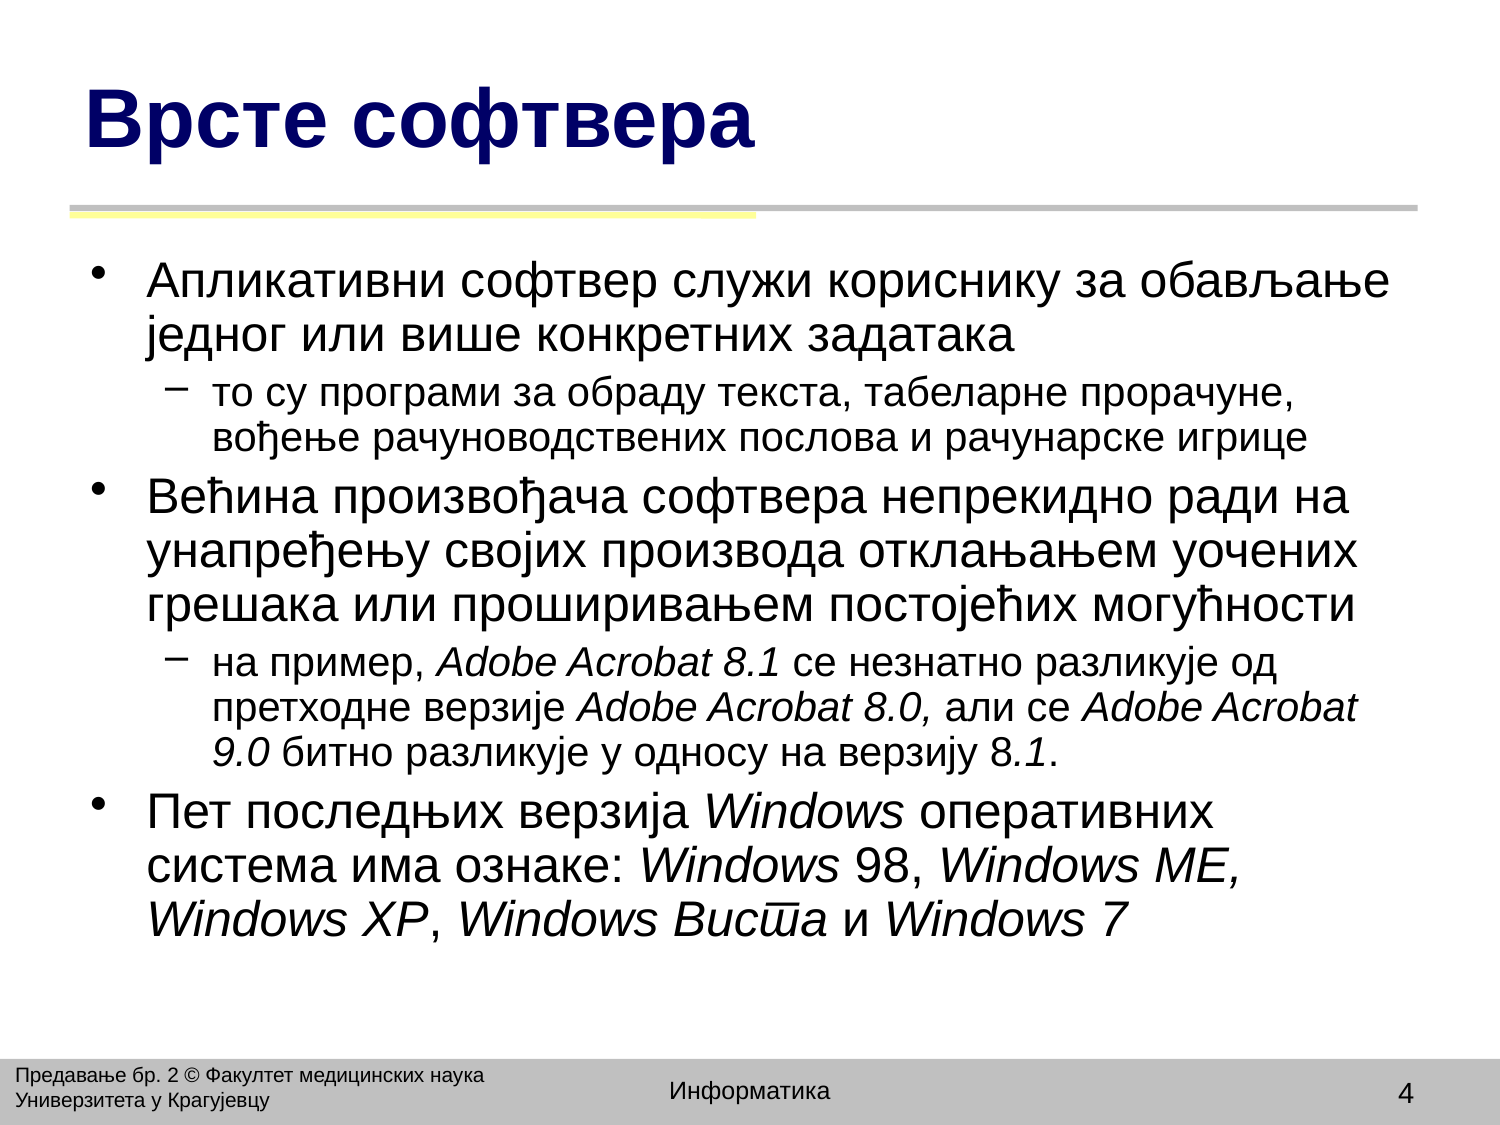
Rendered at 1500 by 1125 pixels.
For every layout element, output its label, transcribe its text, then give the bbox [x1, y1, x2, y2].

slide_number 4 [1079, 1066, 1430, 1125]
title Врсте софтвера [69, 19, 1426, 208]
list Апликативни софтвер служи кориснику за обављање једног или више конкретних задатака то су програми за обраду текста, табеларне прорачуне, вођење рачуноводствених послова и рачунарске игрице Већина произвођача софтвера непрекидно ради на унапређењу својих производа отклањањем уочених грешака или проширивањем постојећих могућности на пример, Adobe Acrobat 8.1 се незнатно разликује од претходне верзије Adobe Acrobat 8.0, али се Adobe Acrobat 9.0 битно разликује у односу на верзију 8.1. Пет последњих верзија Windows оперативних система има ознаке: Windows 98, Windows ME, Windows XP, Windows Виста и Windows 7 [74, 246, 1426, 1023]
slide_number Предавање бр. 2 © Факултет медицинских наука Универзитета у Крагујевцу [0, 1053, 607, 1108]
footer Информатика [512, 1066, 988, 1125]
